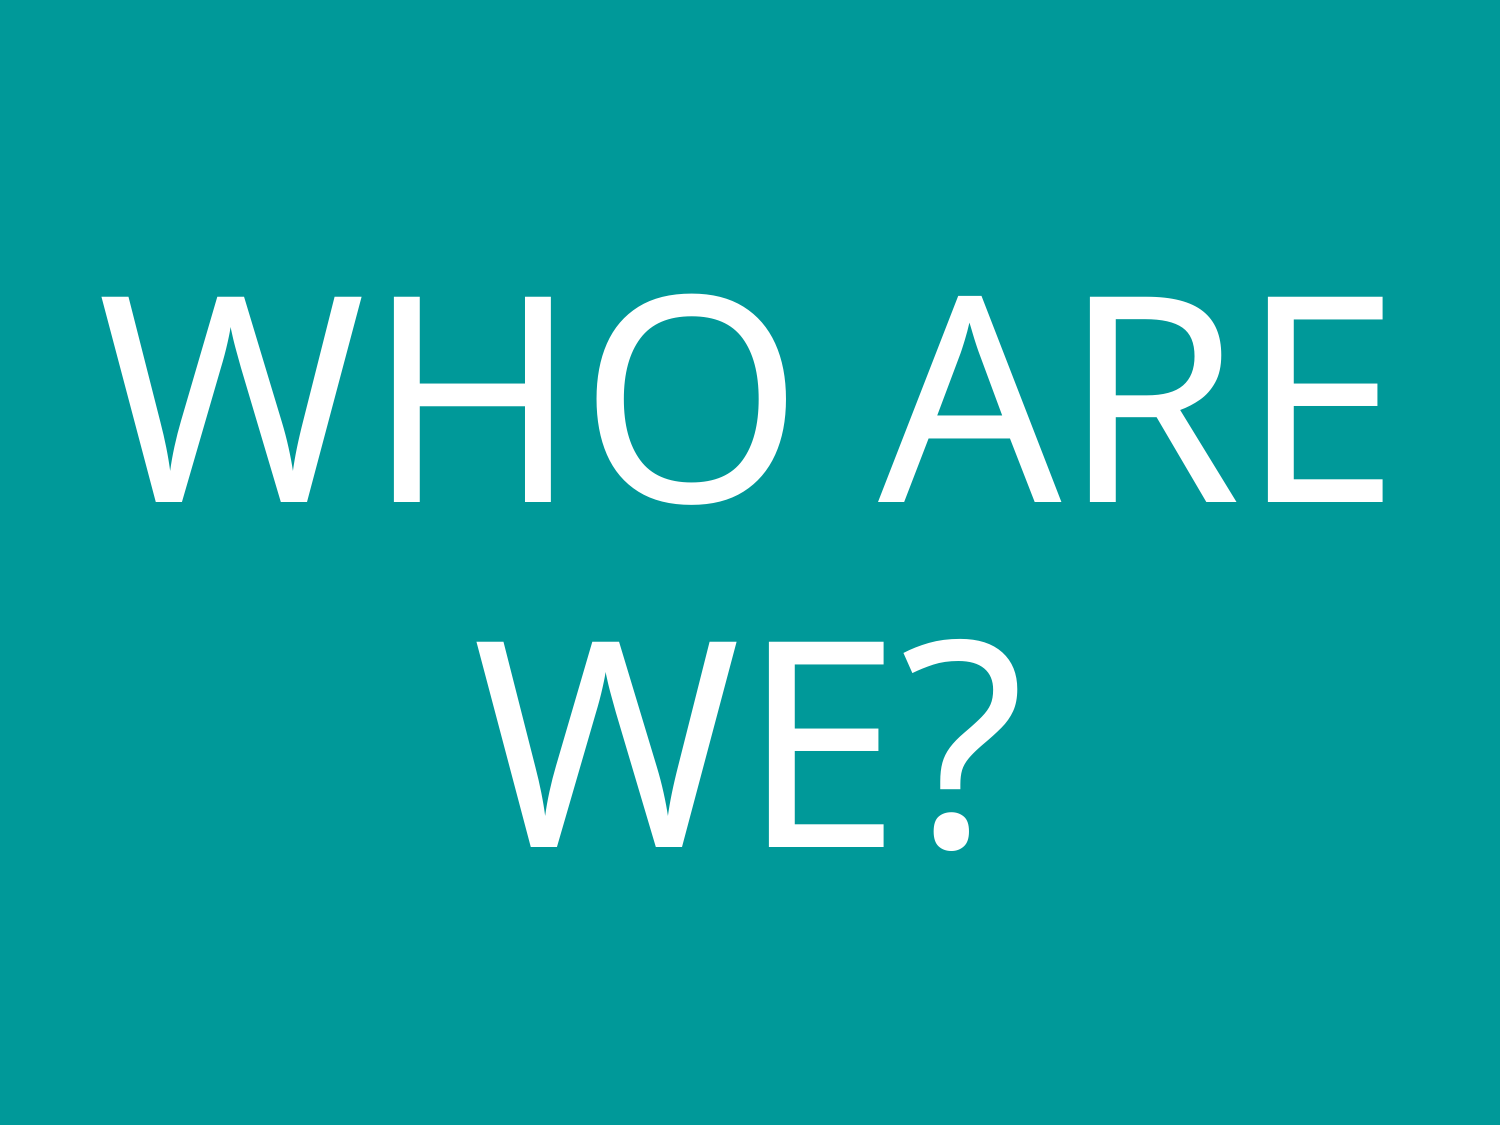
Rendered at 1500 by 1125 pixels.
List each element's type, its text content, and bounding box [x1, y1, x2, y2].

text_box WHO ARE WE? [23, 208, 1477, 913]
